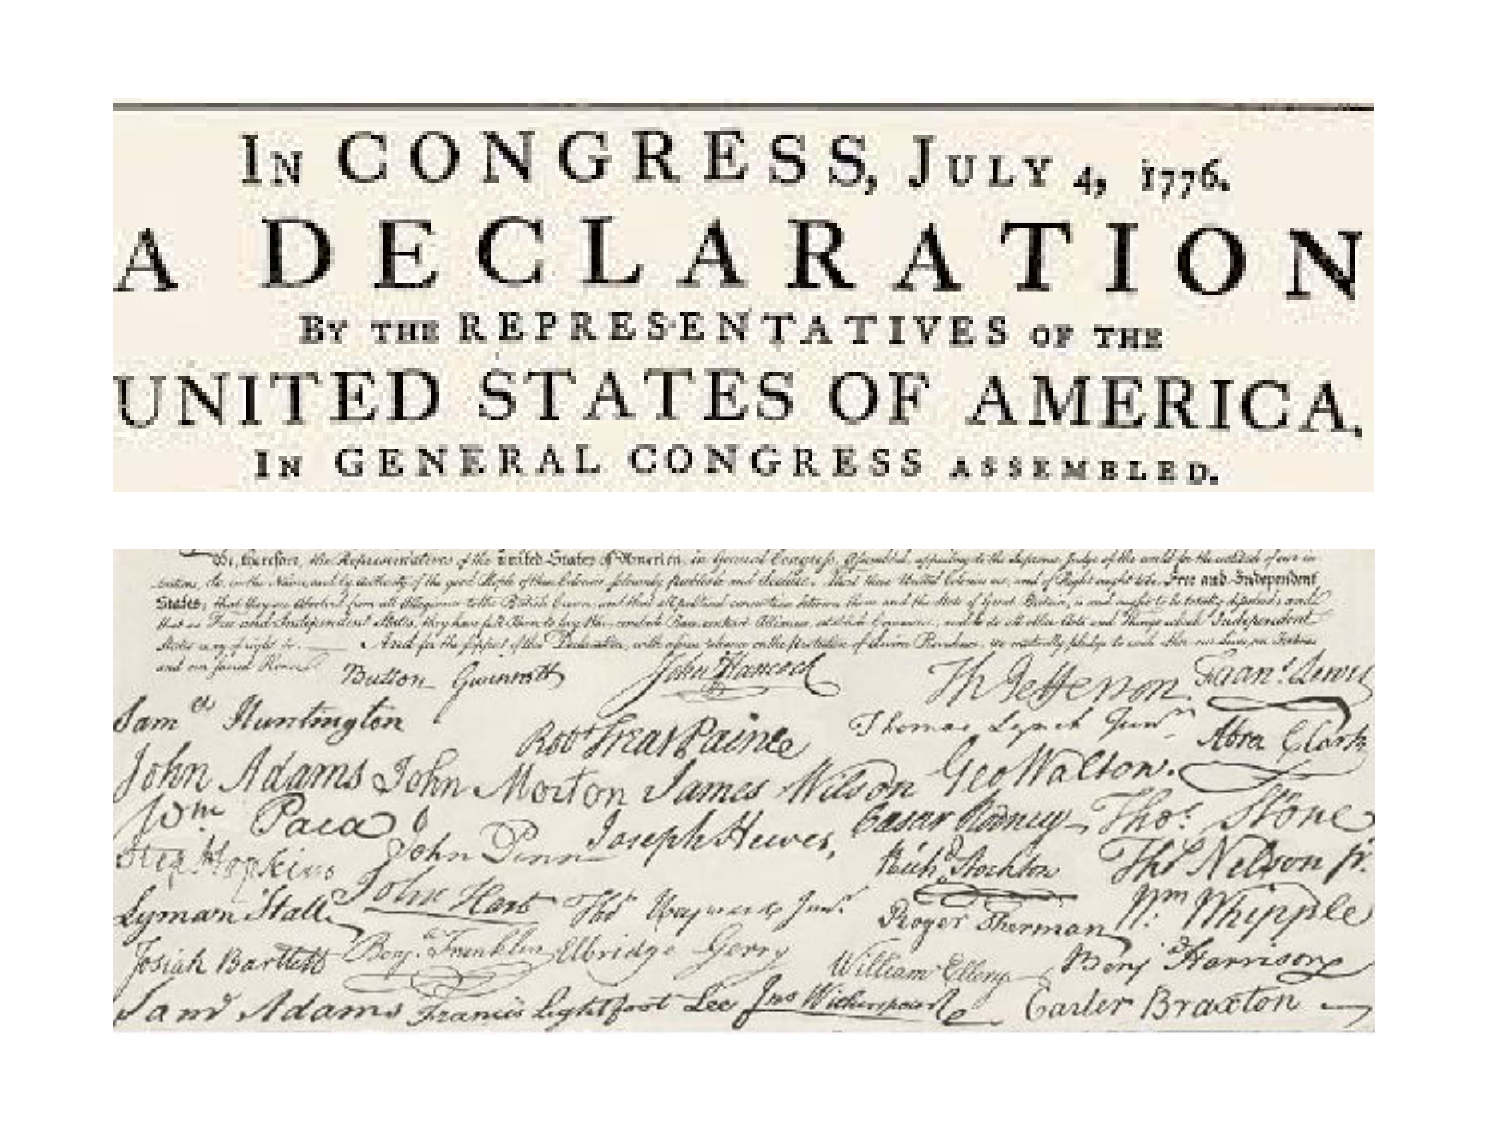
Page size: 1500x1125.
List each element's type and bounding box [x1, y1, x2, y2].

picture [113, 97, 1375, 492]
picture [113, 549, 1375, 1035]
